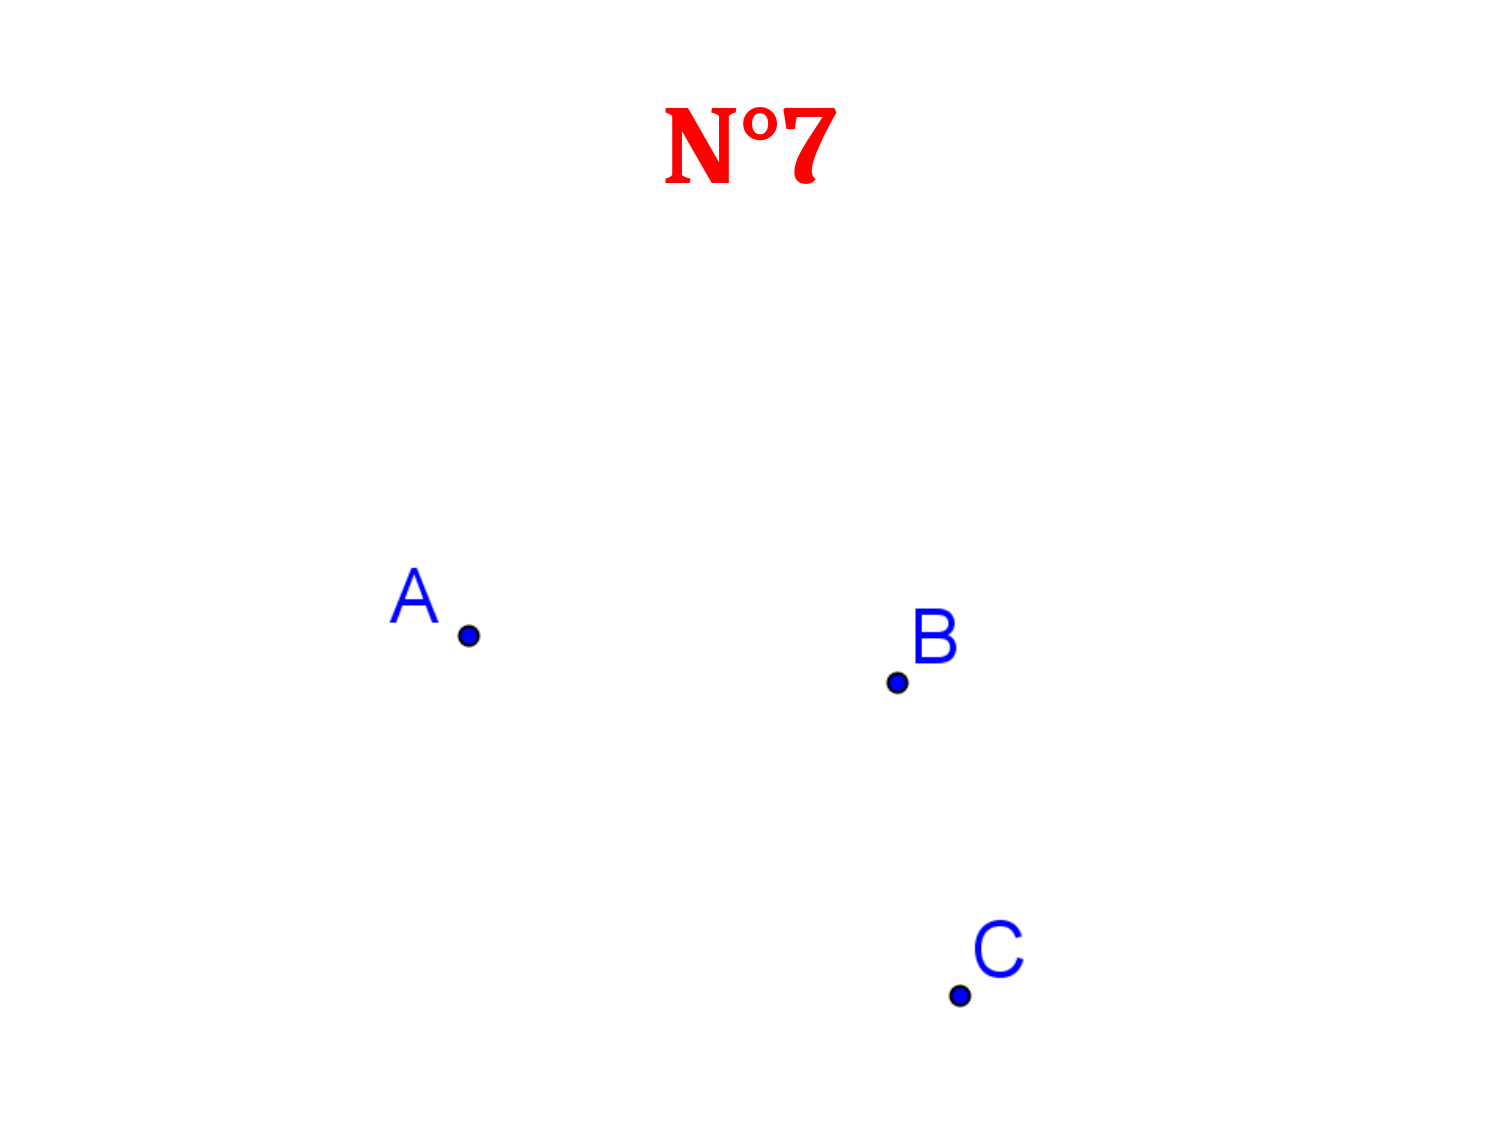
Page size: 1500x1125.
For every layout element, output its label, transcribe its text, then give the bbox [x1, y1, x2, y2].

picture [240, 504, 1260, 1125]
text_box N°7 [0, 63, 1500, 214]
